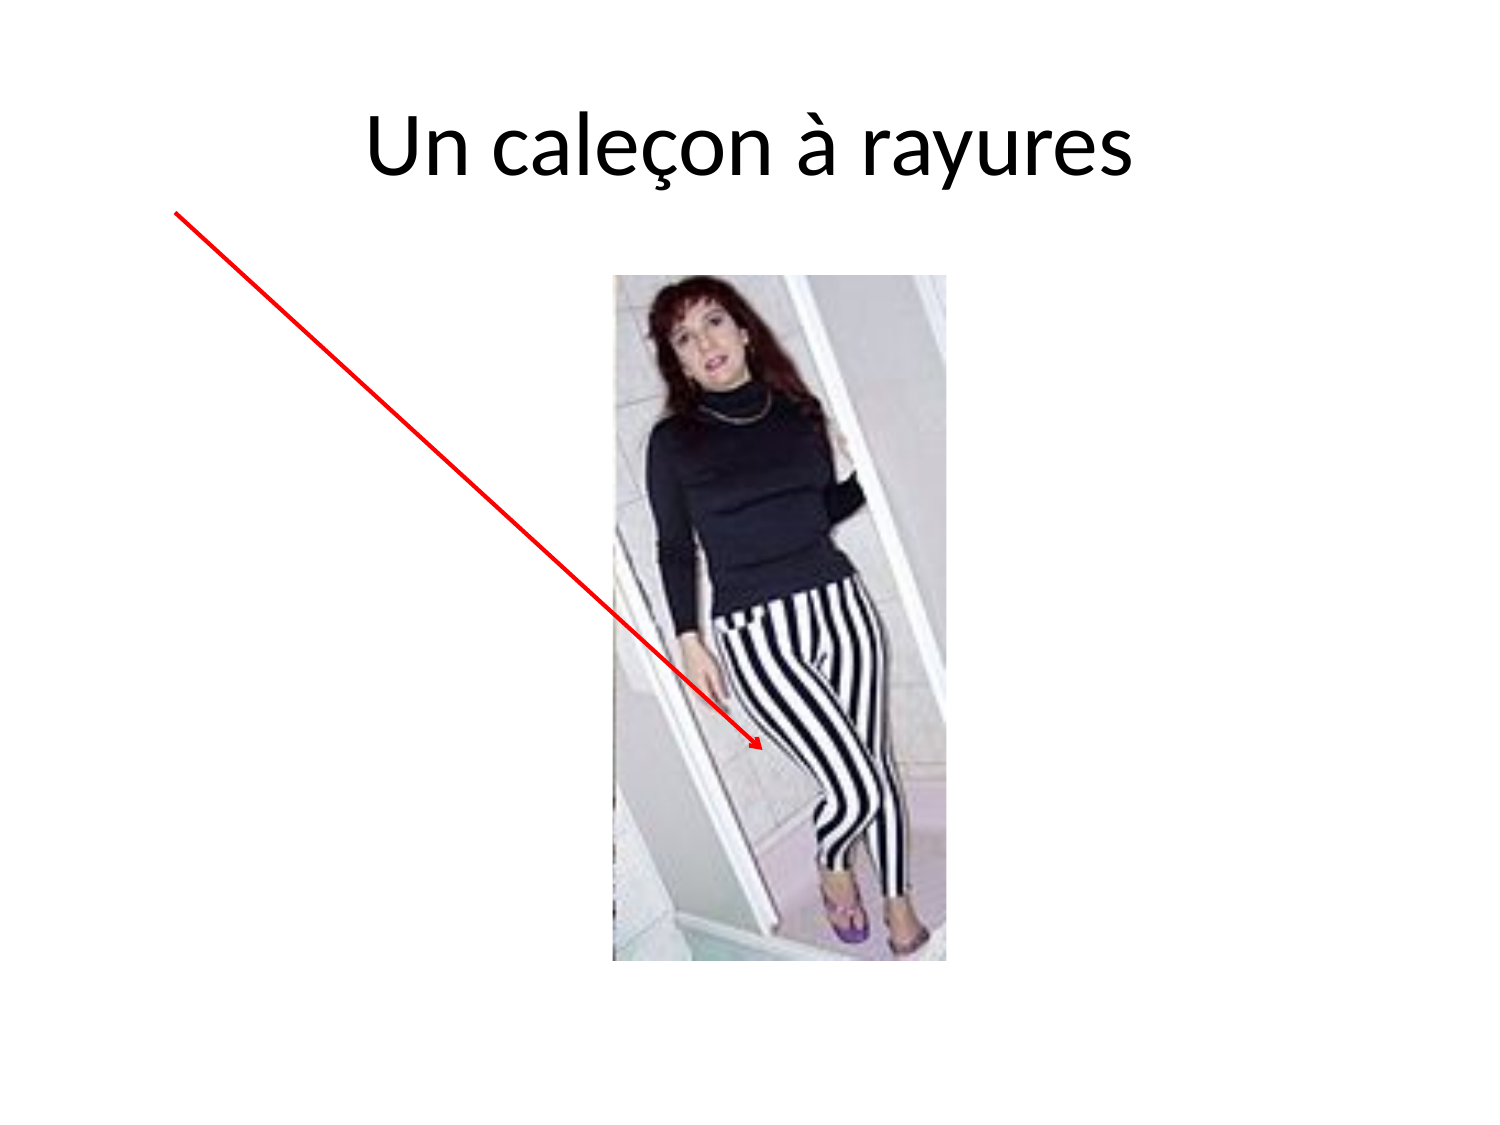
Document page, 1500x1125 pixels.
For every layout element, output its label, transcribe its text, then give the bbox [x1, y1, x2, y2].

title Un caleçon à rayures [75, 45, 1425, 233]
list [612, 274, 947, 961]
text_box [174, 212, 763, 751]
